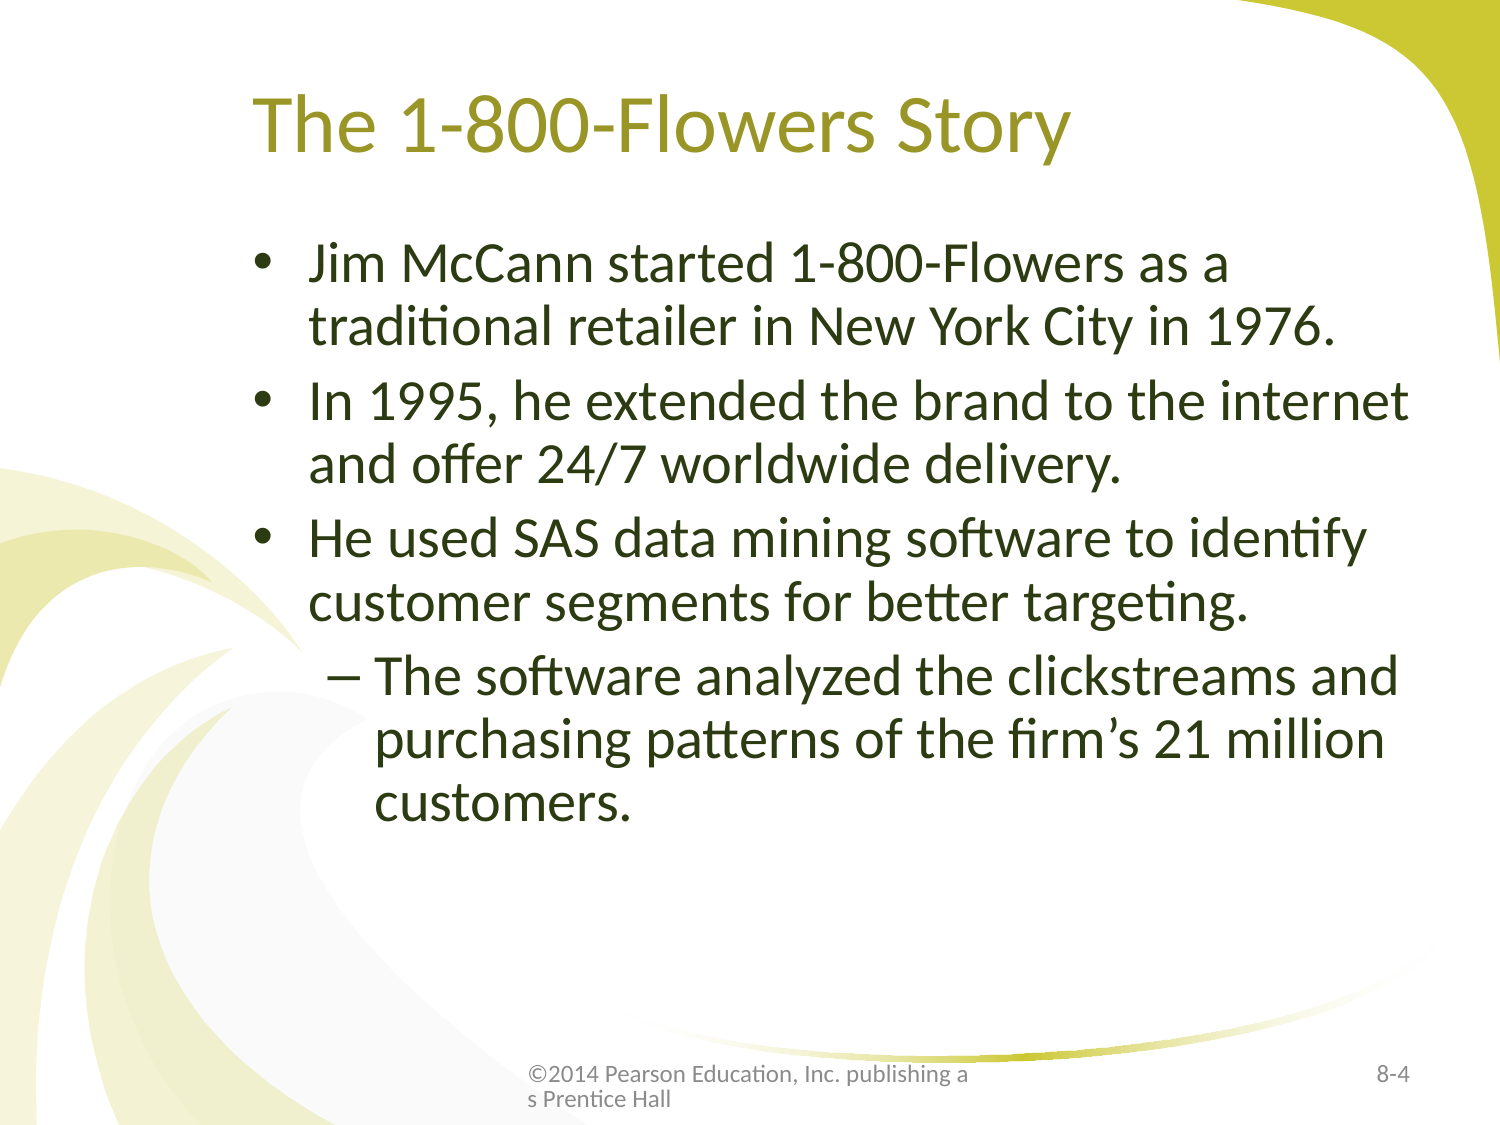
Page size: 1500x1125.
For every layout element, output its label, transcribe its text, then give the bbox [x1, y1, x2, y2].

footer ©2014 Pearson Education, Inc. publishing as Prentice Hall [512, 1042, 988, 1103]
title The 1-800-Flowers Story [237, 37, 1438, 200]
slide_number 8-4 [1074, 1042, 1425, 1103]
list Jim McCann started 1-800-Flowers as a traditional retailer in New York City in 1976. In 1995, he extended the brand to the internet and offer 24/7 worldwide delivery. He used SAS data mining software to identify customer segments for better targeting. The software analyzed the clickstreams and purchasing patterns of the firm’s 21 million customers. [237, 224, 1438, 1000]
